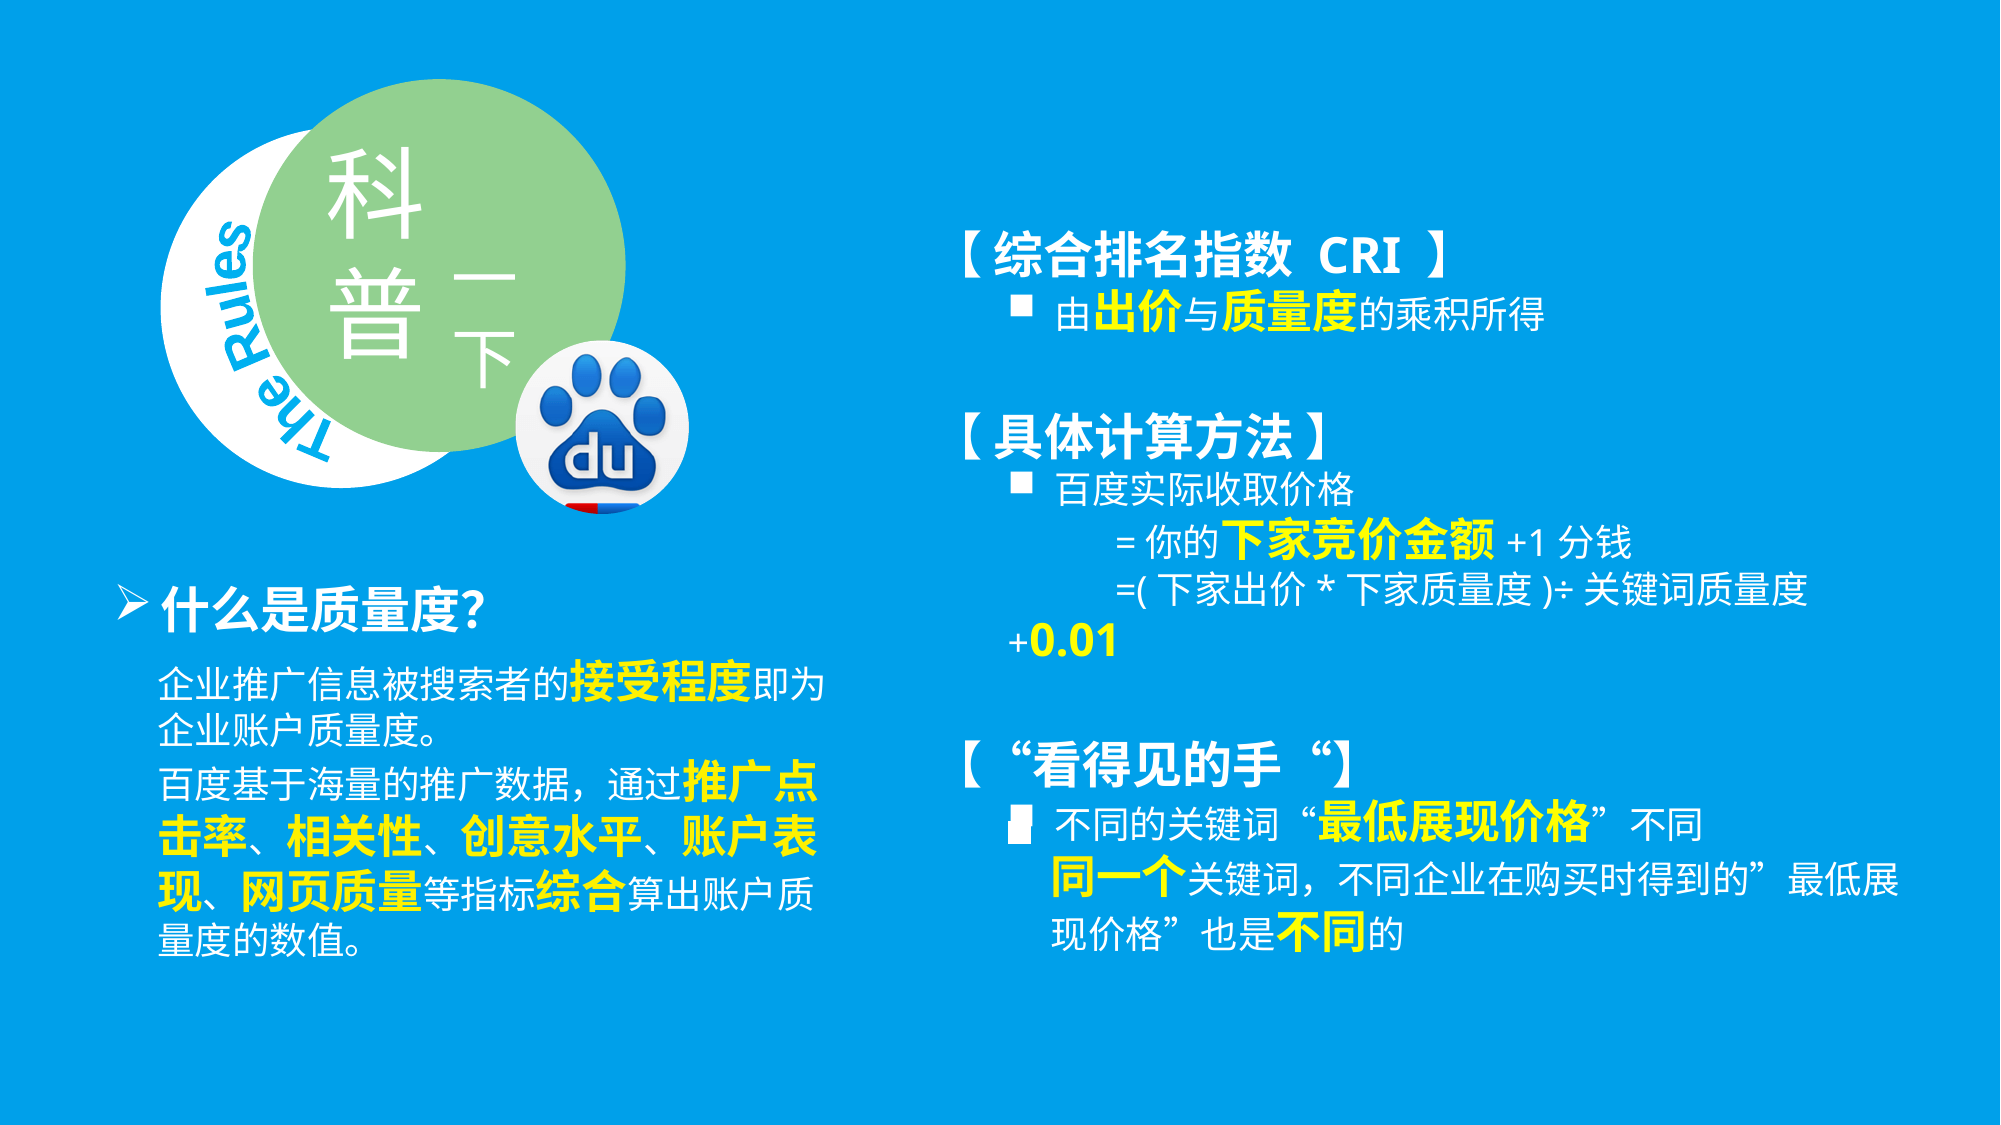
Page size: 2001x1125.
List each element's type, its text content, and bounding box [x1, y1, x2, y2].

text_box 企业推广信息被搜索者的接受程度即为企业账户质量度。 百度基于海量的推广数据，通过推广点击率、相关性、创意水平、账户表现、网页质量等指标综合算出账户质量度的数值。 [142, 644, 866, 970]
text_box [917, 185, 1936, 928]
text_box 什么是质量度？ [98, 571, 917, 646]
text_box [160, 79, 689, 514]
